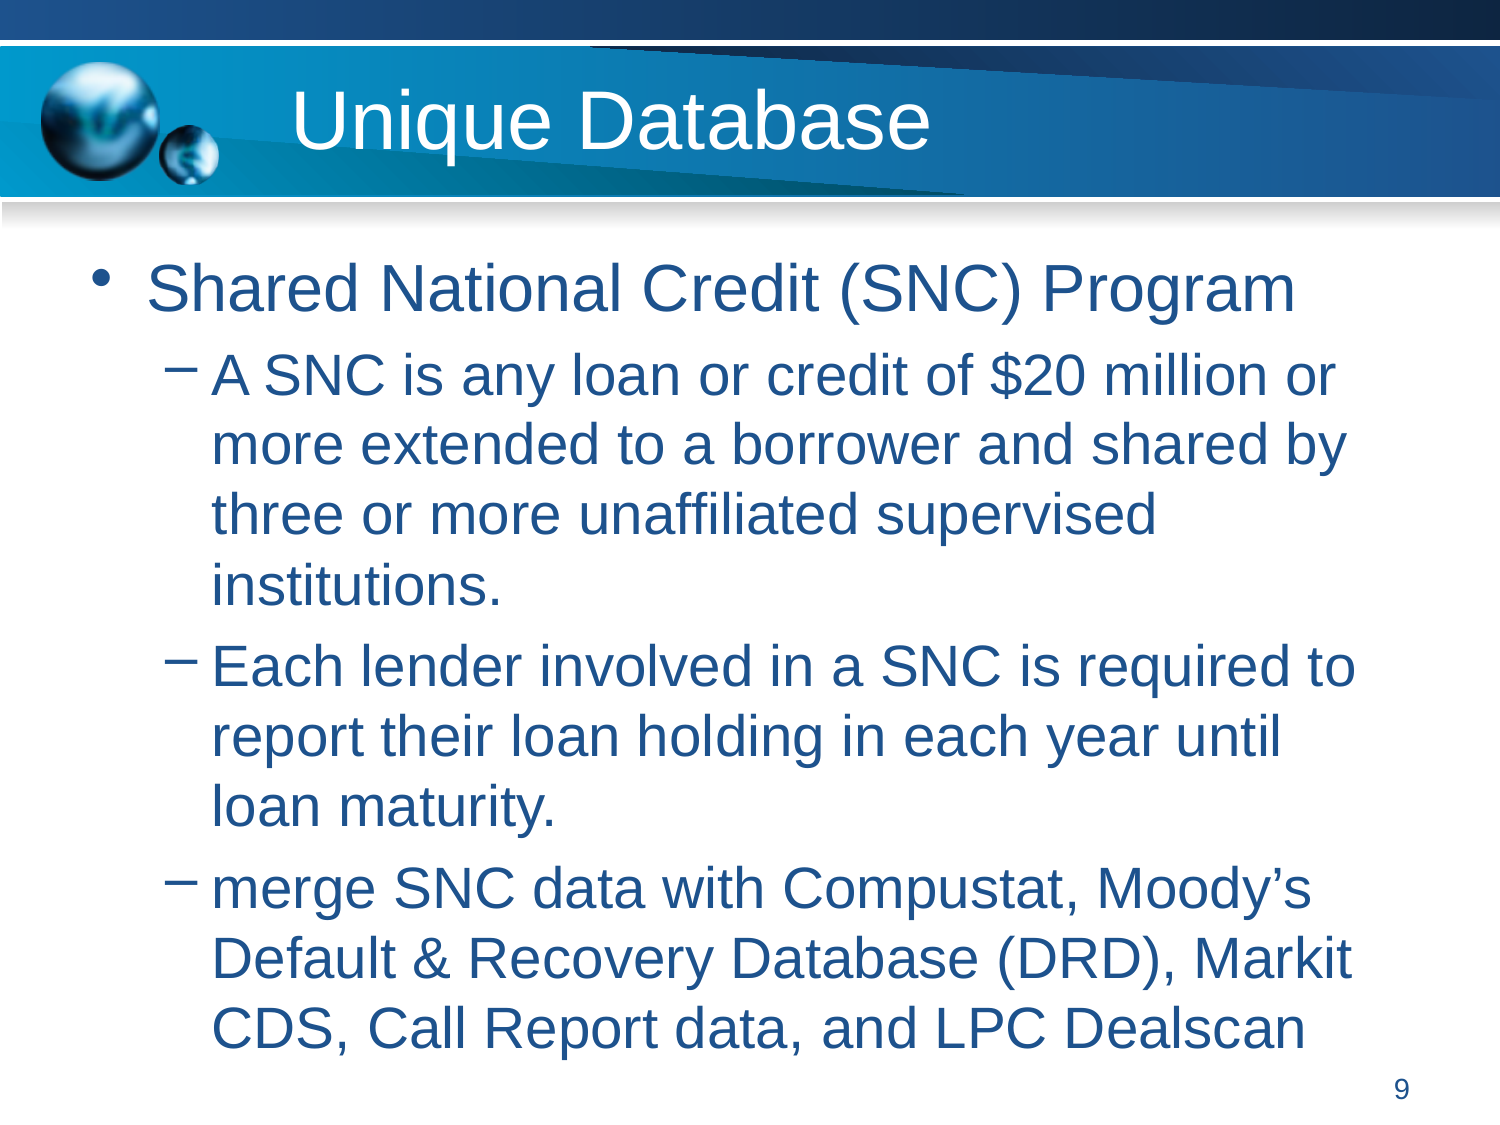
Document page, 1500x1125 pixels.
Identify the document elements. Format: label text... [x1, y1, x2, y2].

picture [160, 126, 218, 184]
picture [42, 63, 159, 180]
list Shared National Credit (SNC) Program A SNC is any loan or credit of $20 million or more extended to a borrower and shared by three or more unaffiliated supervised institutions. Each lender involved in a SNC is required to report their loan holding in each year until loan maturity. merge SNC data with Compustat, Moody’s Default & Recovery Database (DRD), Markit CDS, Call Report data, and LPC Dealscan [75, 237, 1425, 1050]
title Unique Database [275, 45, 1363, 188]
slide_number 9 [1074, 1062, 1425, 1103]
